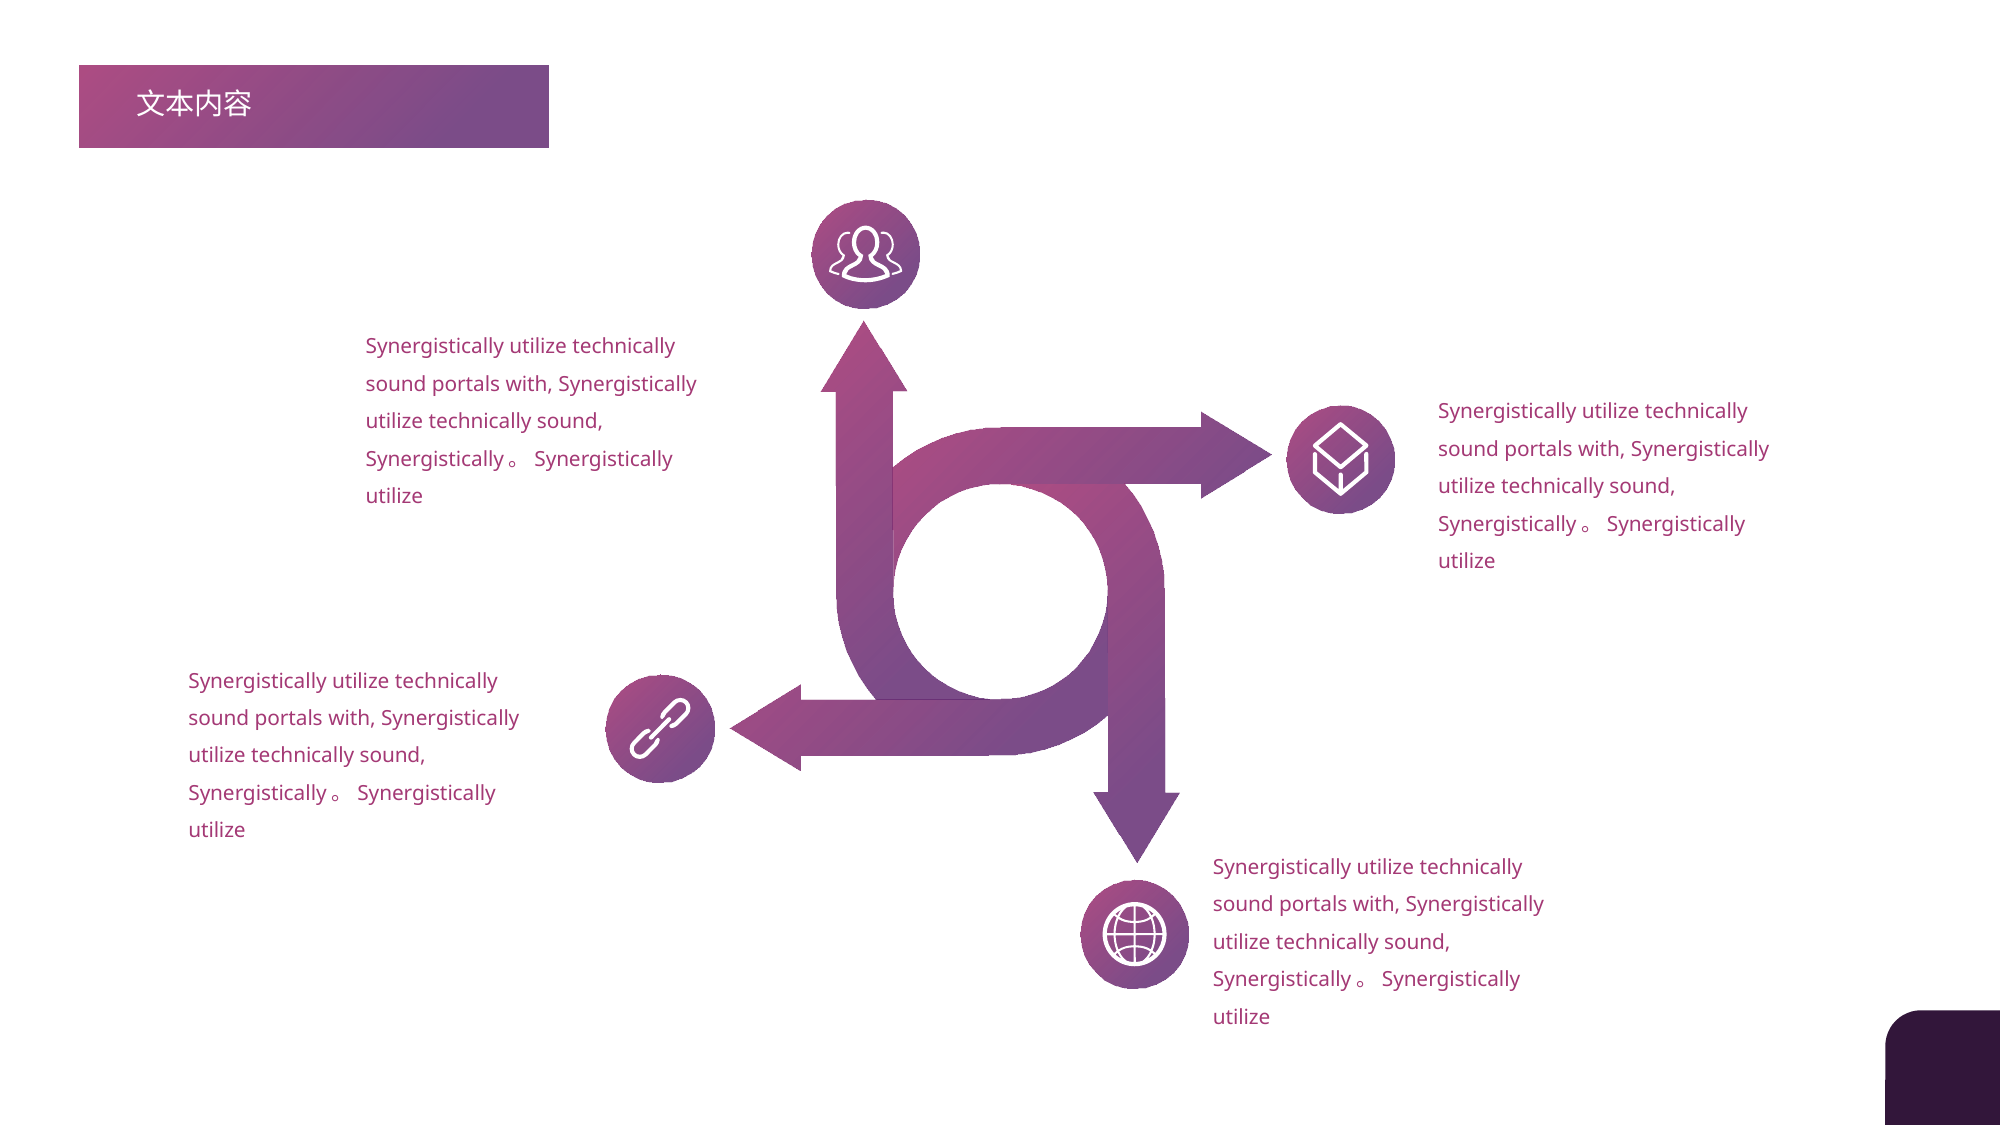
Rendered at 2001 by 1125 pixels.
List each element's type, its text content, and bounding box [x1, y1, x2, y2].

text_box Synergistically utilize technically sound portals with, Synergistically utilize technically sound, Synergistically。Synergistically utilize [365, 320, 730, 508]
text_box [79, 65, 549, 148]
text_box Synergistically utilize technically sound portals with, Synergistically utilize technically sound, Synergistically。Synergistically utilize [188, 654, 552, 843]
text_box [829, 231, 851, 276]
text_box [727, 590, 1109, 773]
text_box [894, 409, 1274, 585]
text_box Synergistically utilize technically sound portals with, Synergistically utilize technically sound, Synergistically。Synergistically utilize [1212, 841, 1577, 1029]
text_box [818, 318, 1001, 701]
text_box [810, 198, 921, 310]
text_box [1312, 422, 1369, 496]
text_box 文本内容 [121, 82, 487, 129]
text_box Synergistically utilize technically sound portals with, Synergistically utilize technically sound, Synergistically。Synergistically utilize [1438, 385, 1802, 573]
text_box [880, 231, 903, 275]
text_box [604, 673, 716, 784]
text_box [1079, 878, 1190, 990]
text_box [1102, 902, 1167, 967]
text_box [841, 225, 890, 283]
text_box [1285, 404, 1396, 515]
text_box [999, 482, 1182, 865]
text_box [629, 697, 691, 759]
